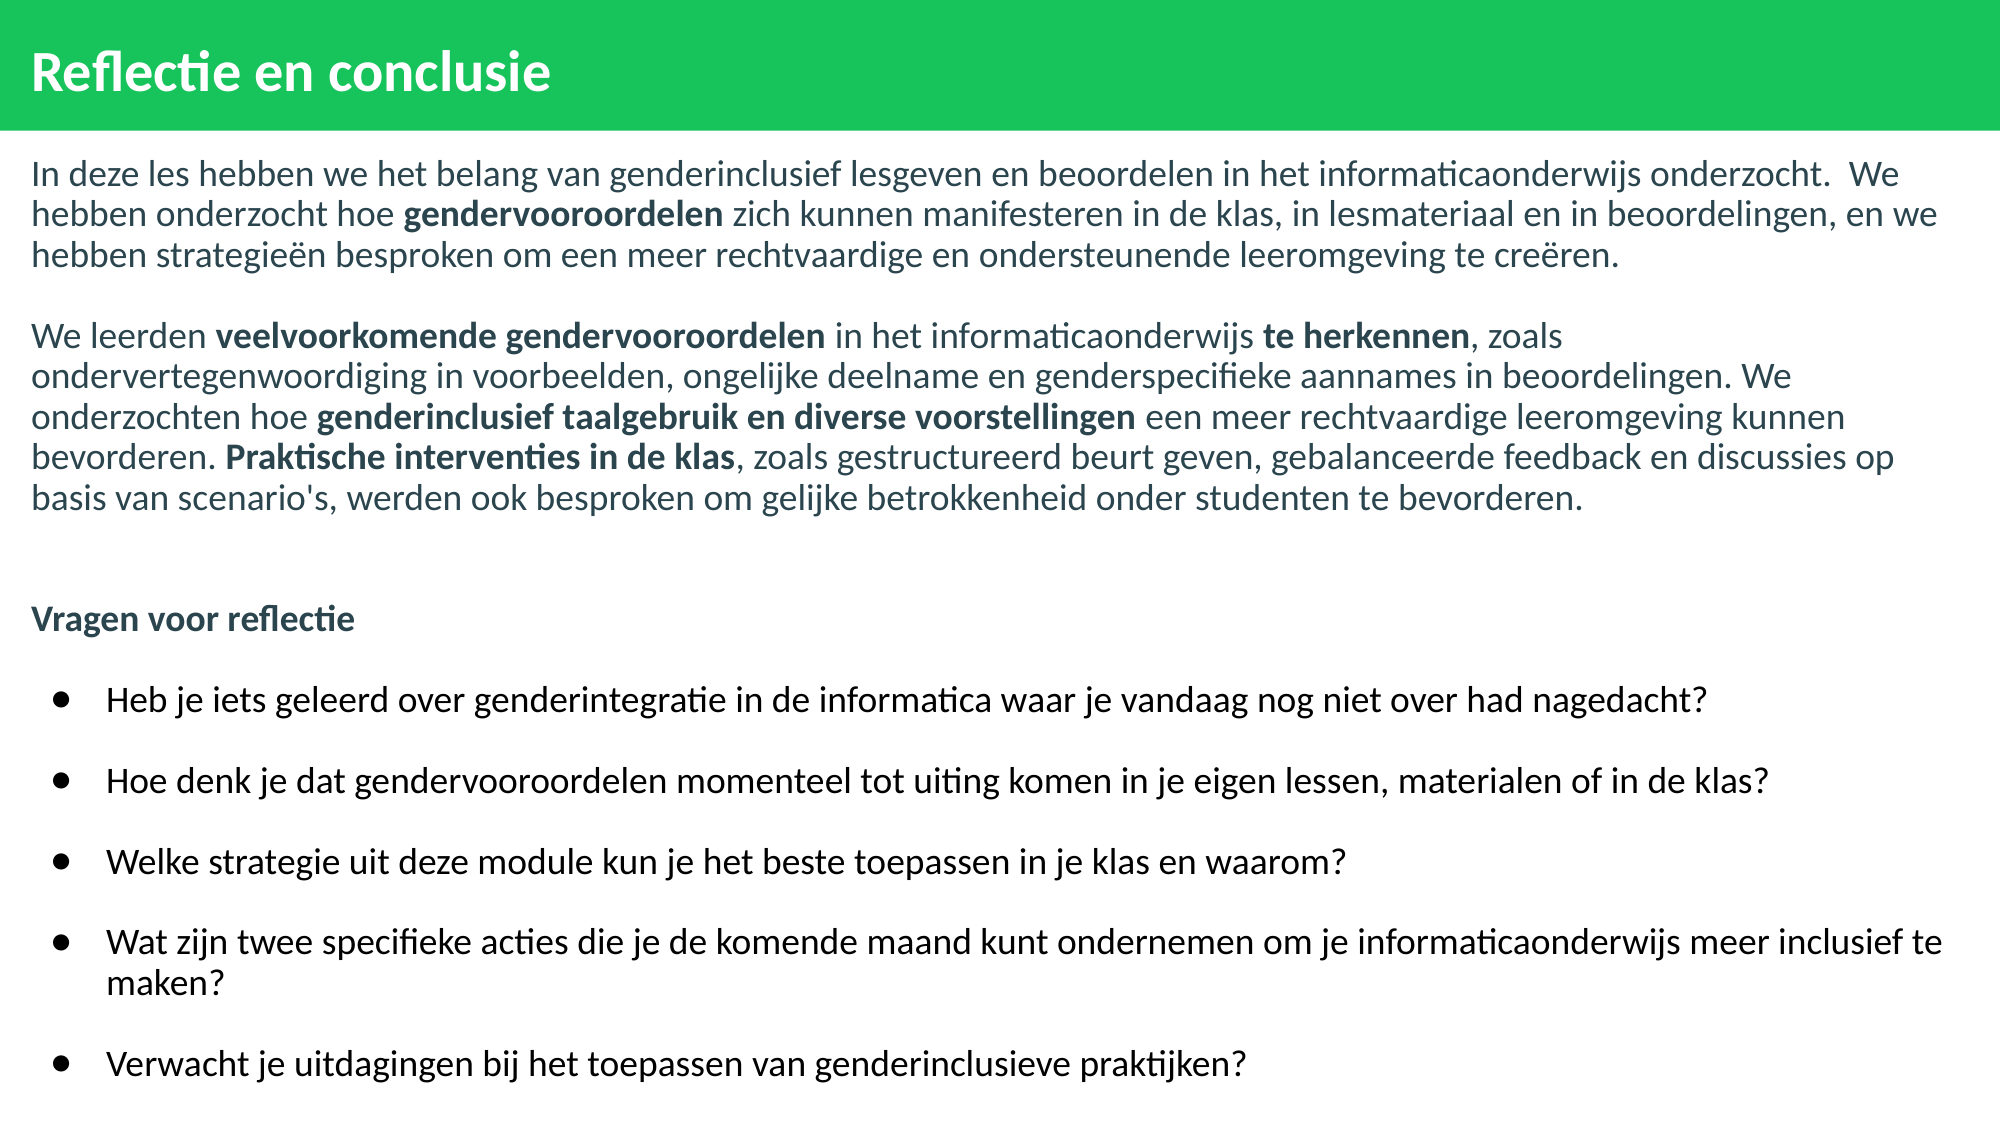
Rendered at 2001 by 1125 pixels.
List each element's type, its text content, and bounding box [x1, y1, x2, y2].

list In deze les hebben we het belang van genderinclusief lesgeven en beoordelen in het informaticaonderwijs onderzocht. We hebben onderzocht hoe gendervooroordelen zich kunnen manifesteren in de klas, in lesmateriaal en in beoordelingen, en we hebben strategieën besproken om een meer rechtvaardige en ondersteunende leeromgeving te creëren. We leerden veelvoorkomende gendervooroordelen in het informaticaonderwijs te herkennen, zoals ondervertegenwoordiging in voorbeelden, ongelijke deelname en genderspecifieke aannames in beoordelingen. We onderzochten hoe genderinclusief taalgebruik en diverse voorstellingen een meer rechtvaardige leeromgeving kunnen bevorderen. Praktische interventies in de klas, zoals gestructureerd beurt geven, gebalanceerde feedback en discussies op basis van scenario's, werden ook besproken om gelijke betrokkenheid onder studenten te bevorderen. Vragen voor reflectie Heb je iets geleerd over genderintegratie in de informatica waar je vandaag nog niet over had nagedacht? Hoe denk je dat gendervooroordelen momenteel tot uiting komen in je eigen lessen, materialen of in de klas? Welke strategie uit deze module kun je het beste toepassen in je klas en waarom? Wat zijn twee specifieke acties die je de komende maand kunt ondernemen om je informaticaonderwijs meer inclusief te maken? Verwacht je uitdagingen bij het toepassen van genderinclusieve praktijken? [16, 146, 1976, 1112]
title Reflectie en conclusie [16, 13, 1976, 131]
